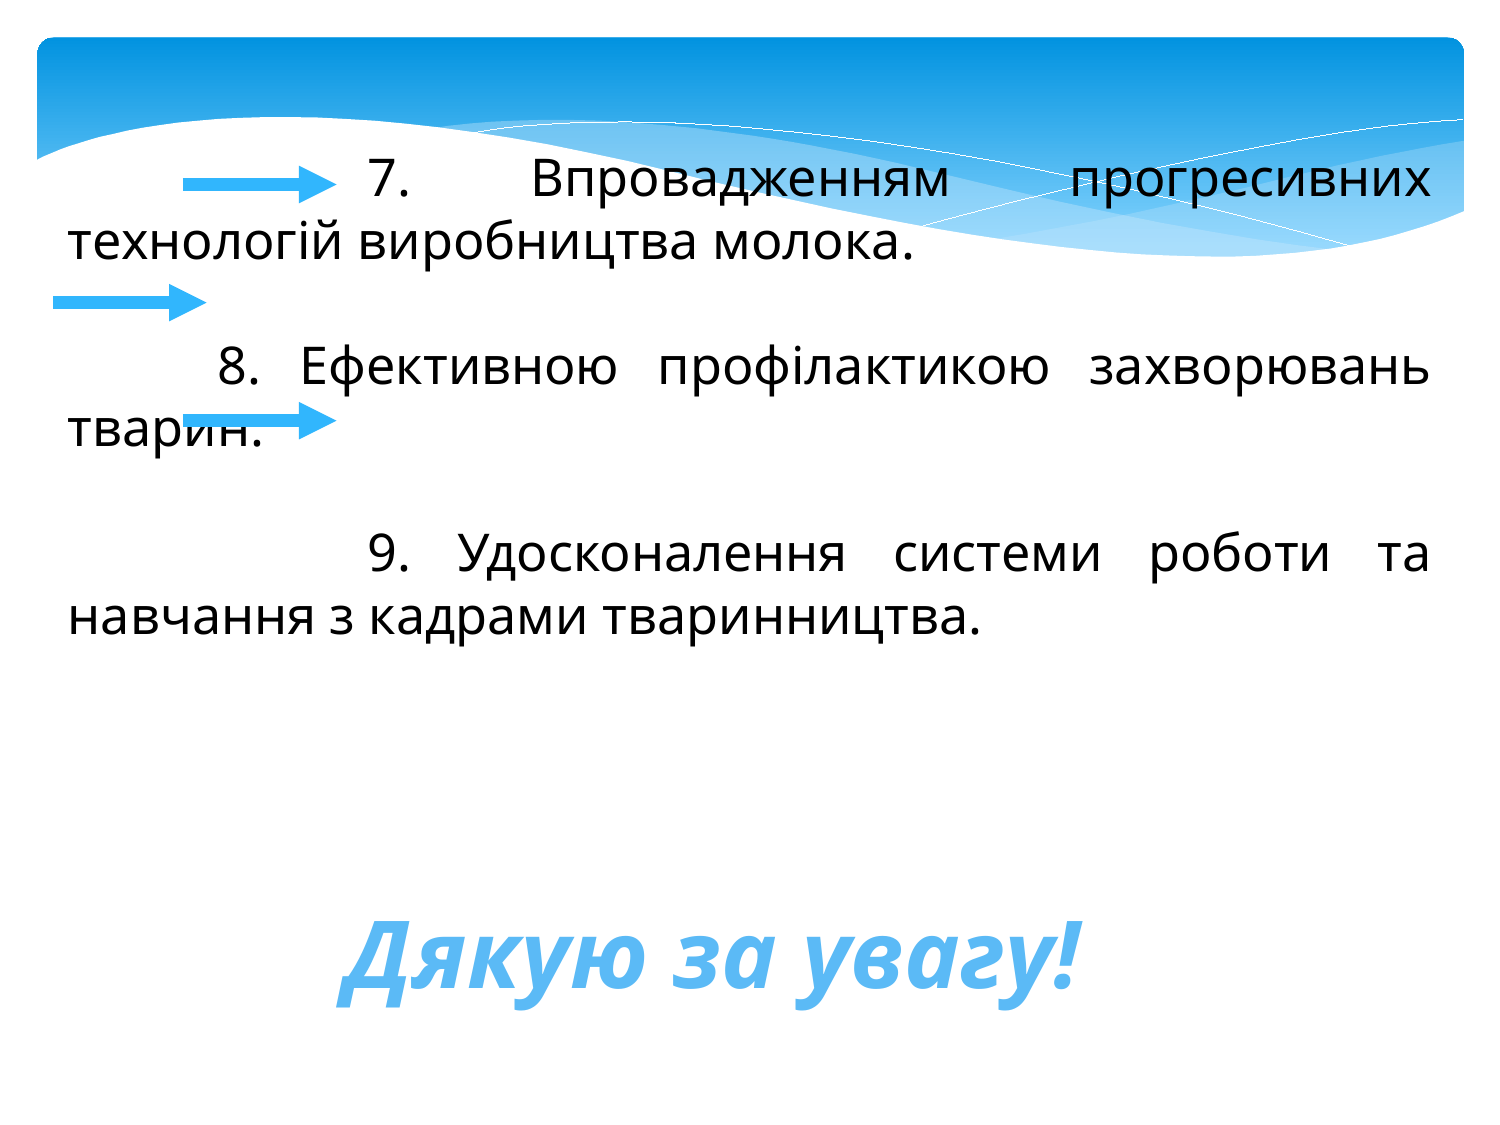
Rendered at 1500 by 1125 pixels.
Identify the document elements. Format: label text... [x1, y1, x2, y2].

text_box 7. Впровадженням прогресивних технологій виробництва молока. 8. Ефективною профілактикою захворювань тварин. 9. Удосконалення системи роботи та навчання з кадрами тваринництва. Дякую за увагу! [53, 137, 1447, 1060]
